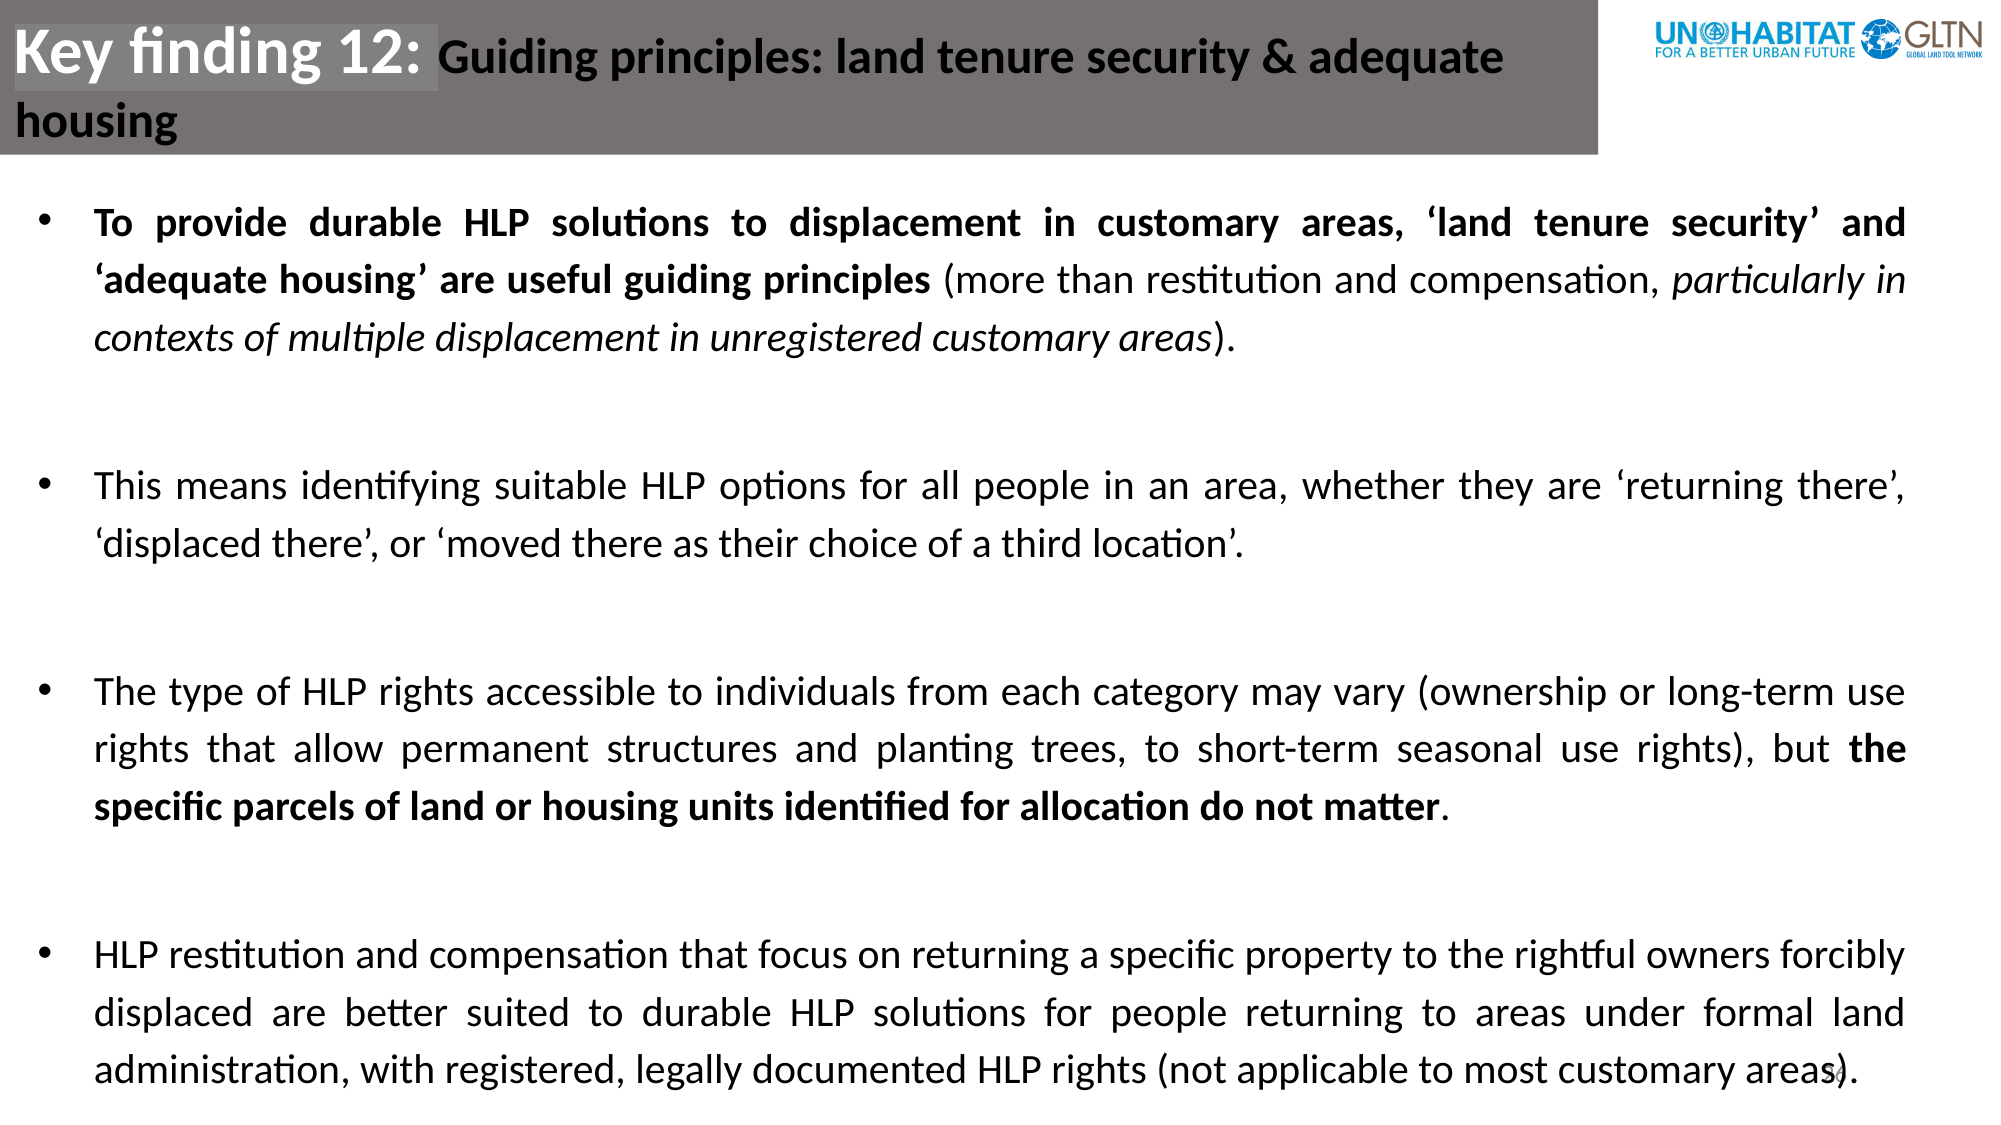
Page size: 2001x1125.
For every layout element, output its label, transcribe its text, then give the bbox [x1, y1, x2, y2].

picture [1656, 20, 1855, 59]
text_box To provide durable HLP solutions to displacement in customary areas, ‘land tenure security’ and ‘adequate housing’ are useful guiding principles (more than restitution and compensation, particularly in contexts of multiple displacement in unregistered customary areas). This means identifying suitable HLP options for all people in an area, whether they are ‘returning there’, ‘displaced there’, or ‘moved there as their choice of a third location’. The type of HLP rights accessible to individuals from each category may vary (ownership or long-term use rights that allow permanent structures and planting trees, to short-term seasonal use rights), but the specific parcels of land or housing units identified for allocation do not matter. HLP restitution and compensation that focus on returning a specific property to the rightful owners forcibly displaced are better suited to durable HLP solutions for people returning to areas under formal land administration, with registered, legally documented HLP rights (not applicable to most customary areas). [22, 179, 1922, 1100]
text_box Key finding 12: Guiding principles: land tenure security & adequate housing [0, 0, 1599, 155]
picture [1861, 19, 1982, 59]
slide_number 26 [1412, 1042, 1863, 1103]
